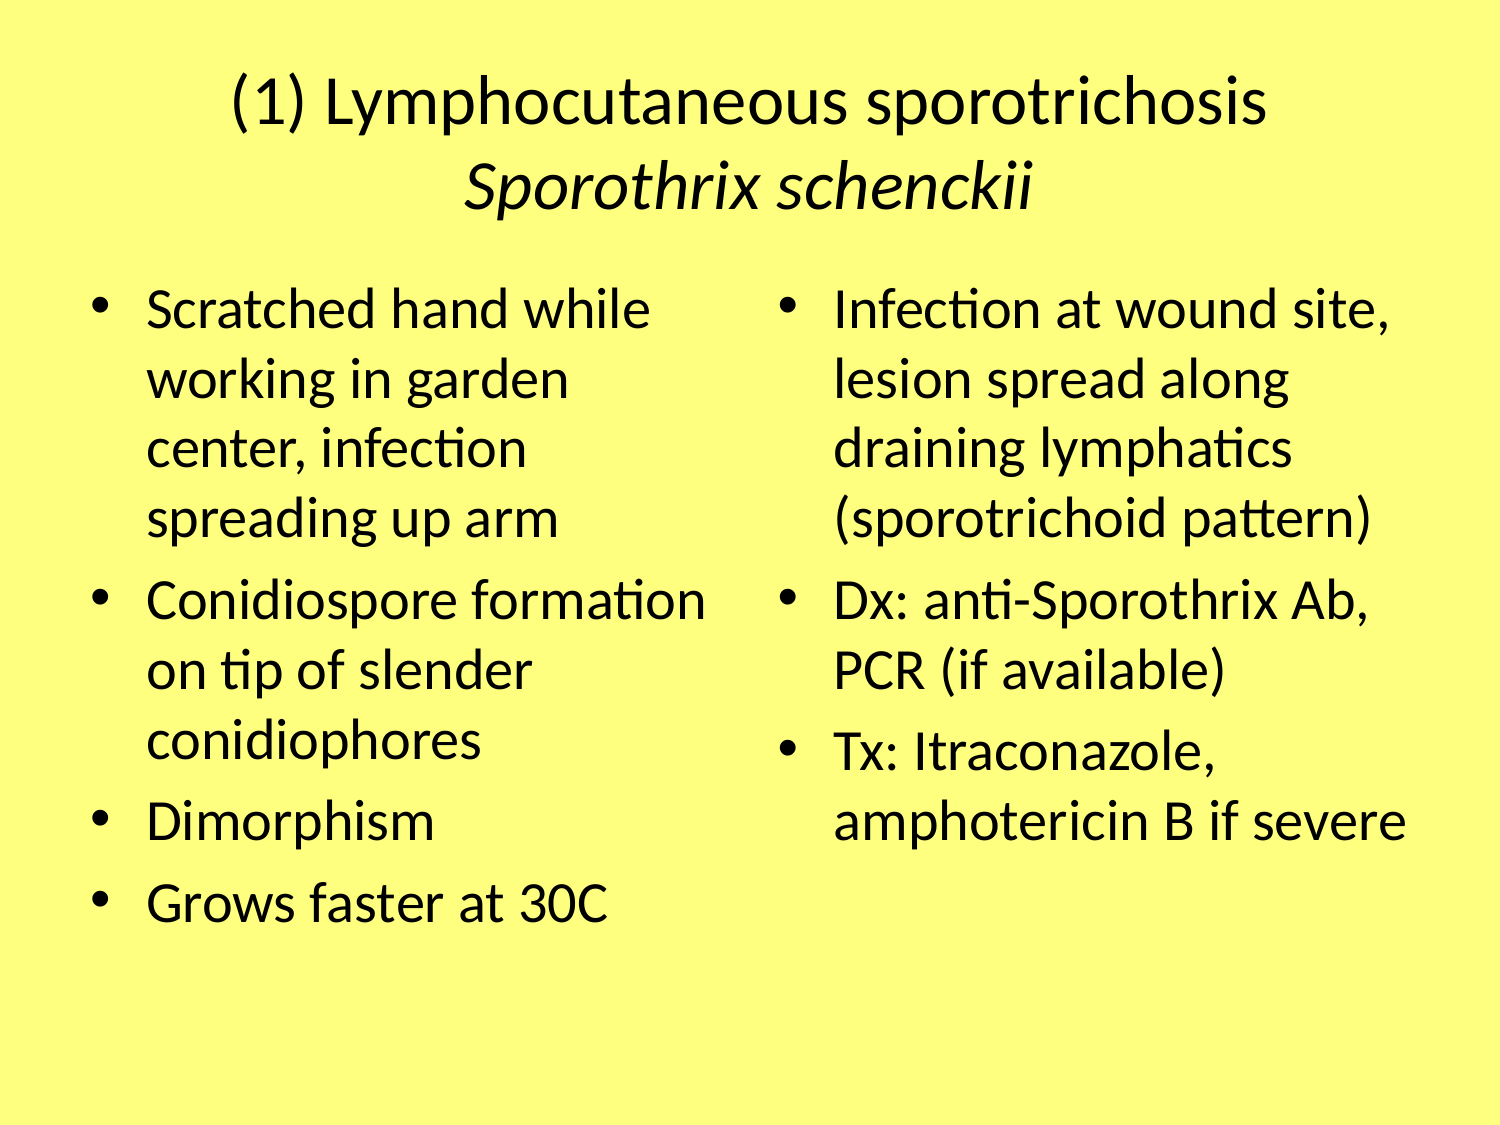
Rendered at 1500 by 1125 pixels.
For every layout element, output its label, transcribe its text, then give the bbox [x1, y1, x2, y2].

title (1) Lymphocutaneous sporotrichosis Sporothrix schenckii [75, 45, 1425, 233]
list Scratched hand while working in garden center, infection spreading up arm Conidiospore formation on tip of slender conidiophores Dimorphism Grows faster at 30C [75, 262, 738, 1005]
list Infection at wound site, lesion spread along draining lymphatics (sporotrichoid pattern) Dx: anti-Sporothrix Ab, PCR (if available) Tx: Itraconazole, amphotericin B if severe [762, 262, 1425, 1005]
